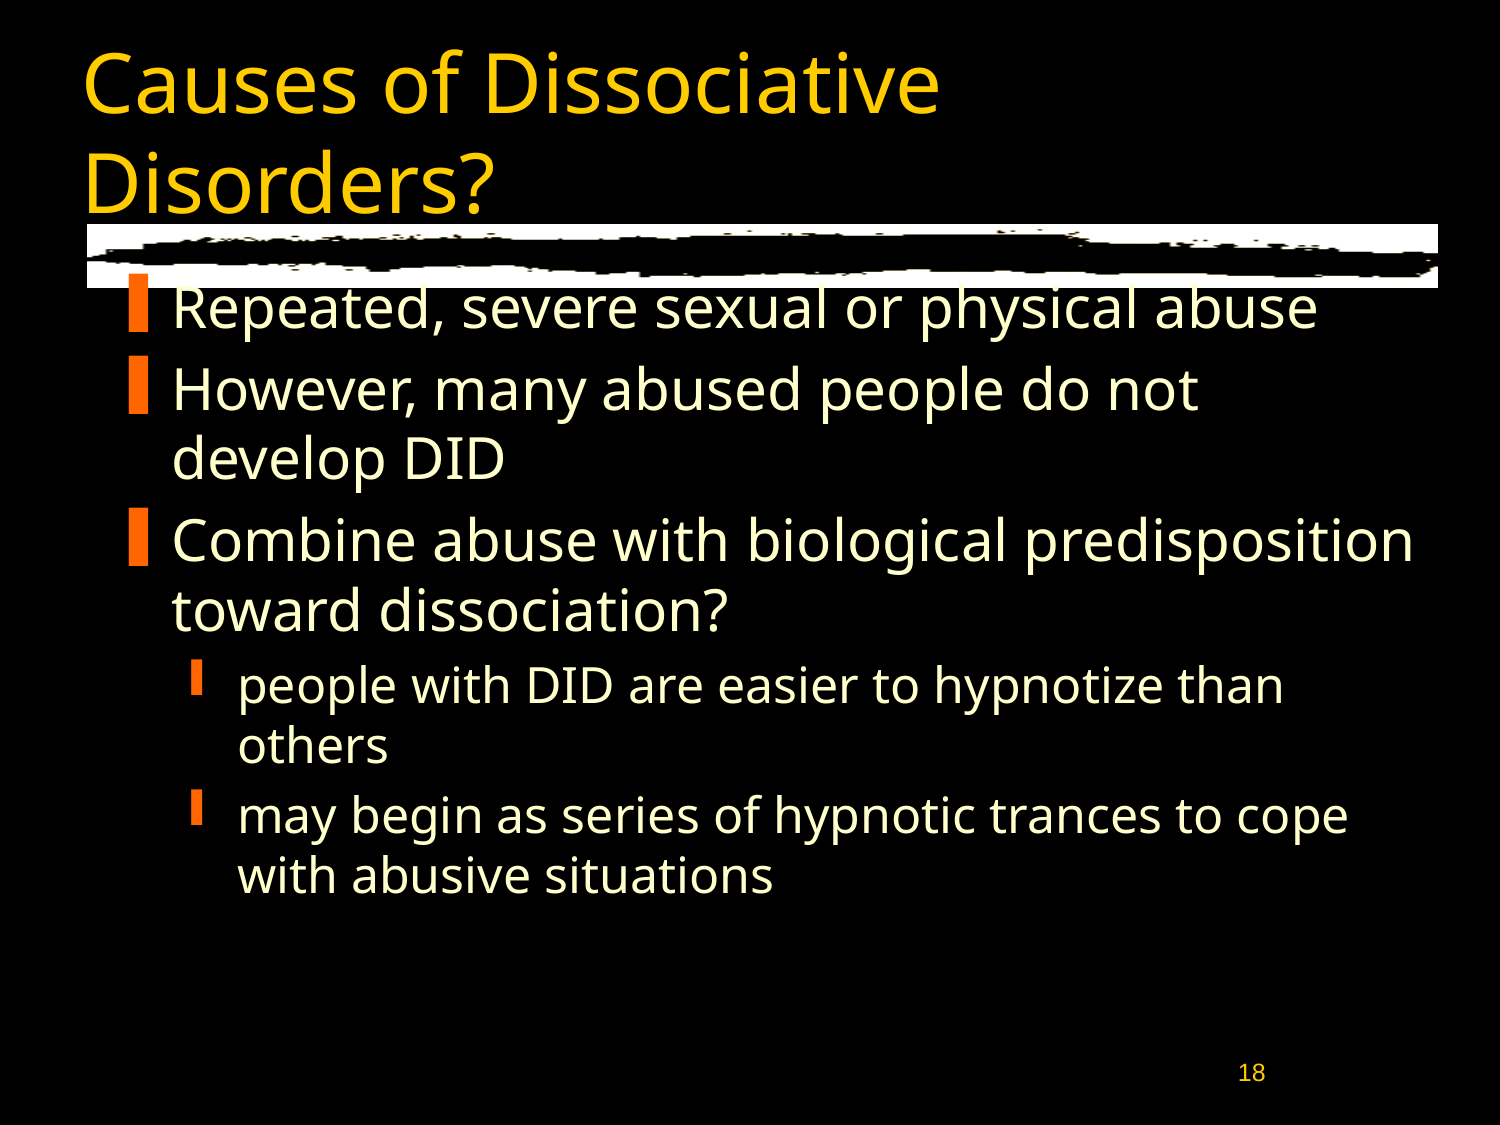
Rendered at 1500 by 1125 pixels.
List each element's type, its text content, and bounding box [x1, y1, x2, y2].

list Repeated, severe sexual or physical abuse However, many abused people do not develop DID Combine abuse with biological predisposition toward dissociation? people with DID are easier to hypnotize than others may begin as series of hypnotic trances to cope with abusive situations [99, 262, 1438, 976]
title Causes of Dissociative Disorders? [66, 49, 1342, 238]
